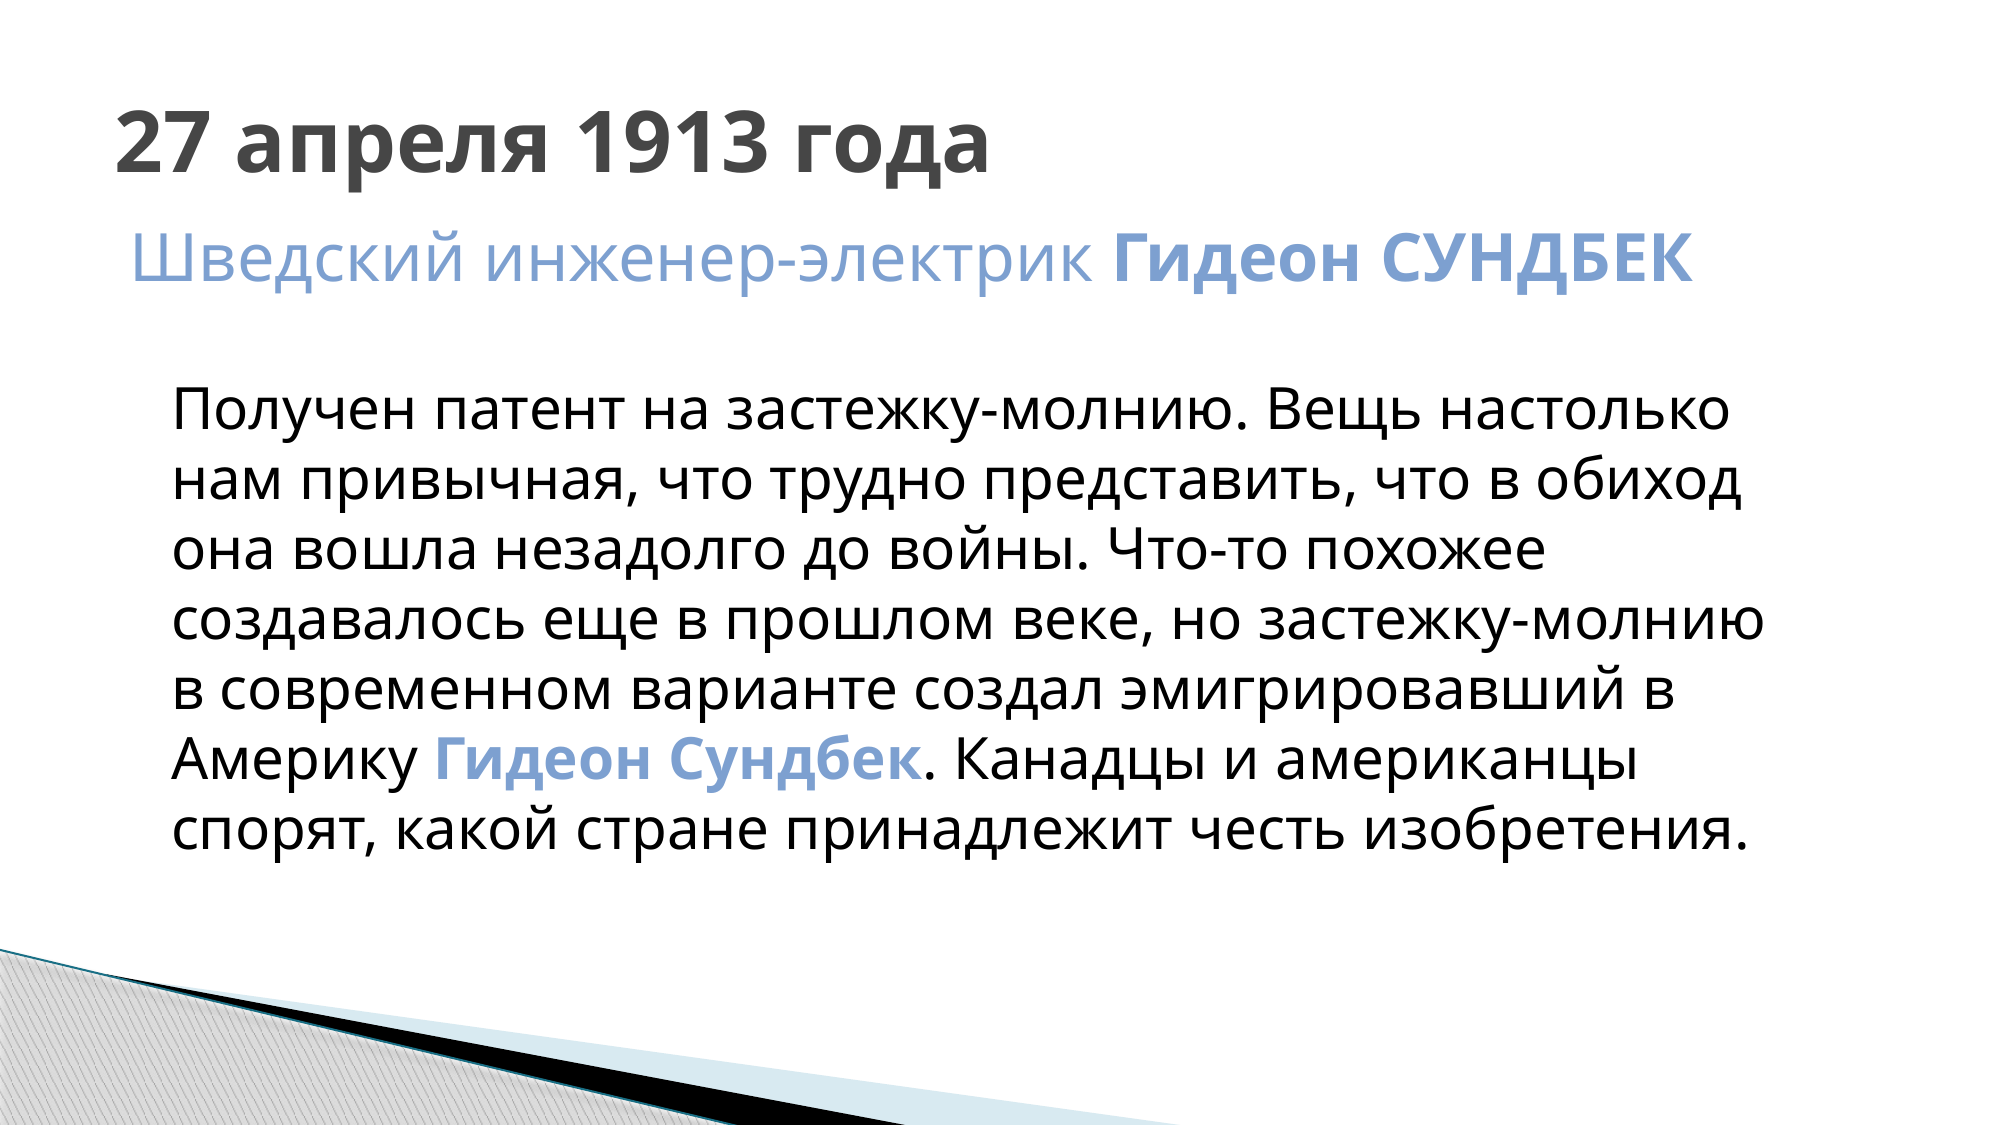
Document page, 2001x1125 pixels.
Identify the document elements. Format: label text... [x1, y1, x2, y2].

title 27 апреля 1913 года [99, 45, 1900, 233]
text_box Получен патент на застежку-молнию. Вещь настолько нам привычная, что трудно представить, что в обиход она вошла незадолго до войны. Что-то похожее создавалось еще в прошлом веке, но застежку-молнию в современном варианте создал эмигрировавший в Америку Гидеон Сундбек. Канадцы и американцы спорят, какой стране принадлежит честь изобретения. [156, 363, 1816, 869]
text_box Шведский инженер-электрик Гидеон СУНДБЕК [114, 207, 1753, 303]
